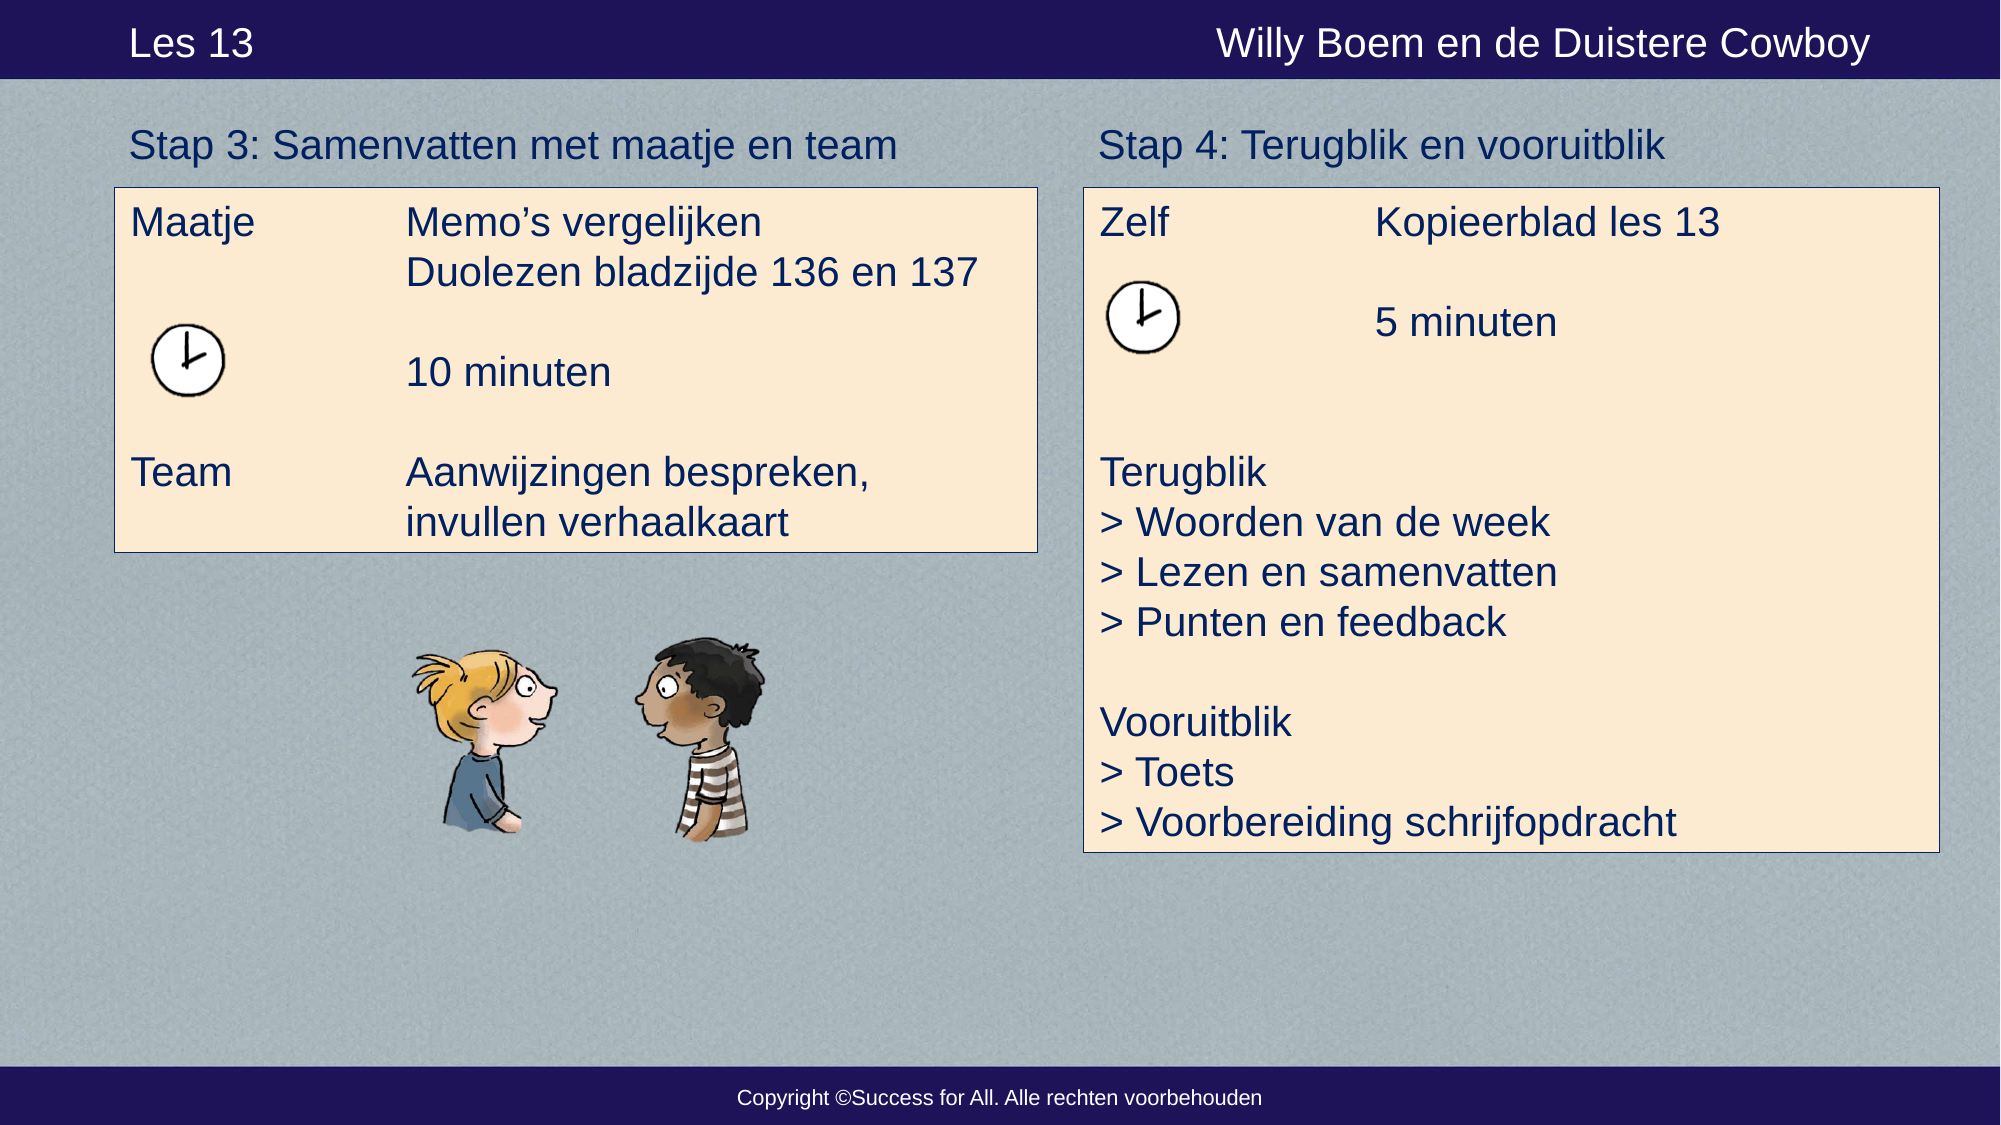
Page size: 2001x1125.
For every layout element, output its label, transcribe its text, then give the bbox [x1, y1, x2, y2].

text_box Maatje Memo’s vergelijken Duolezen bladzijde 136 en 137 10 minuten Team Aanwijzingen bespreken, invullen verhaalkaart [114, 187, 1038, 553]
text_box Stap 4: Terugblik en vooruitblik [1083, 110, 1876, 176]
picture [0, 0, 2001, 1125]
text_box Les 13 [114, 8, 354, 73]
text_box Willy Boem en de Duistere Cowboy [999, 8, 1886, 73]
text_box Copyright ©Success for All. Alle rechten voorbehouden [0, 1076, 2000, 1125]
text_box Stap 3: Samenvatten met maatje en team [114, 110, 1044, 176]
text_box Zelf Kopieerblad les 13 5 minuten Terugblik > Woorden van de week > Lezen en samenvatten > Punten en feedback Vooruitblik > Toets > Voorbereiding schrijfopdracht [1083, 187, 1940, 853]
